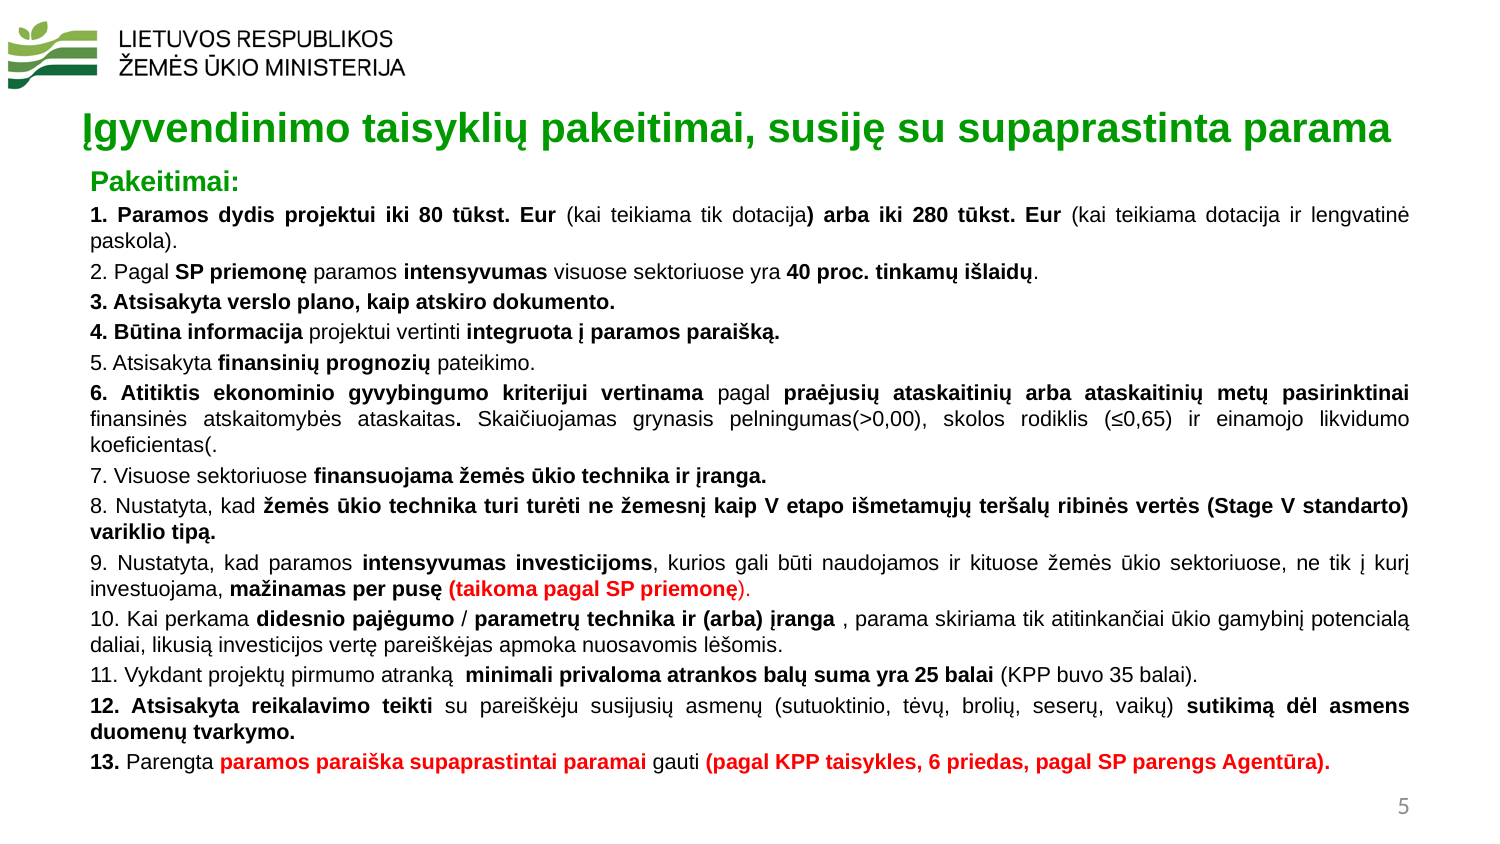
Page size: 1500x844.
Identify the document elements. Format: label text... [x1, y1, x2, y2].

slide_number 5 [1074, 782, 1425, 827]
picture [0, 1, 420, 98]
title Įgyvendinimo taisyklių pakeitimai, susiję su supaprastinta parama [61, 77, 1412, 174]
